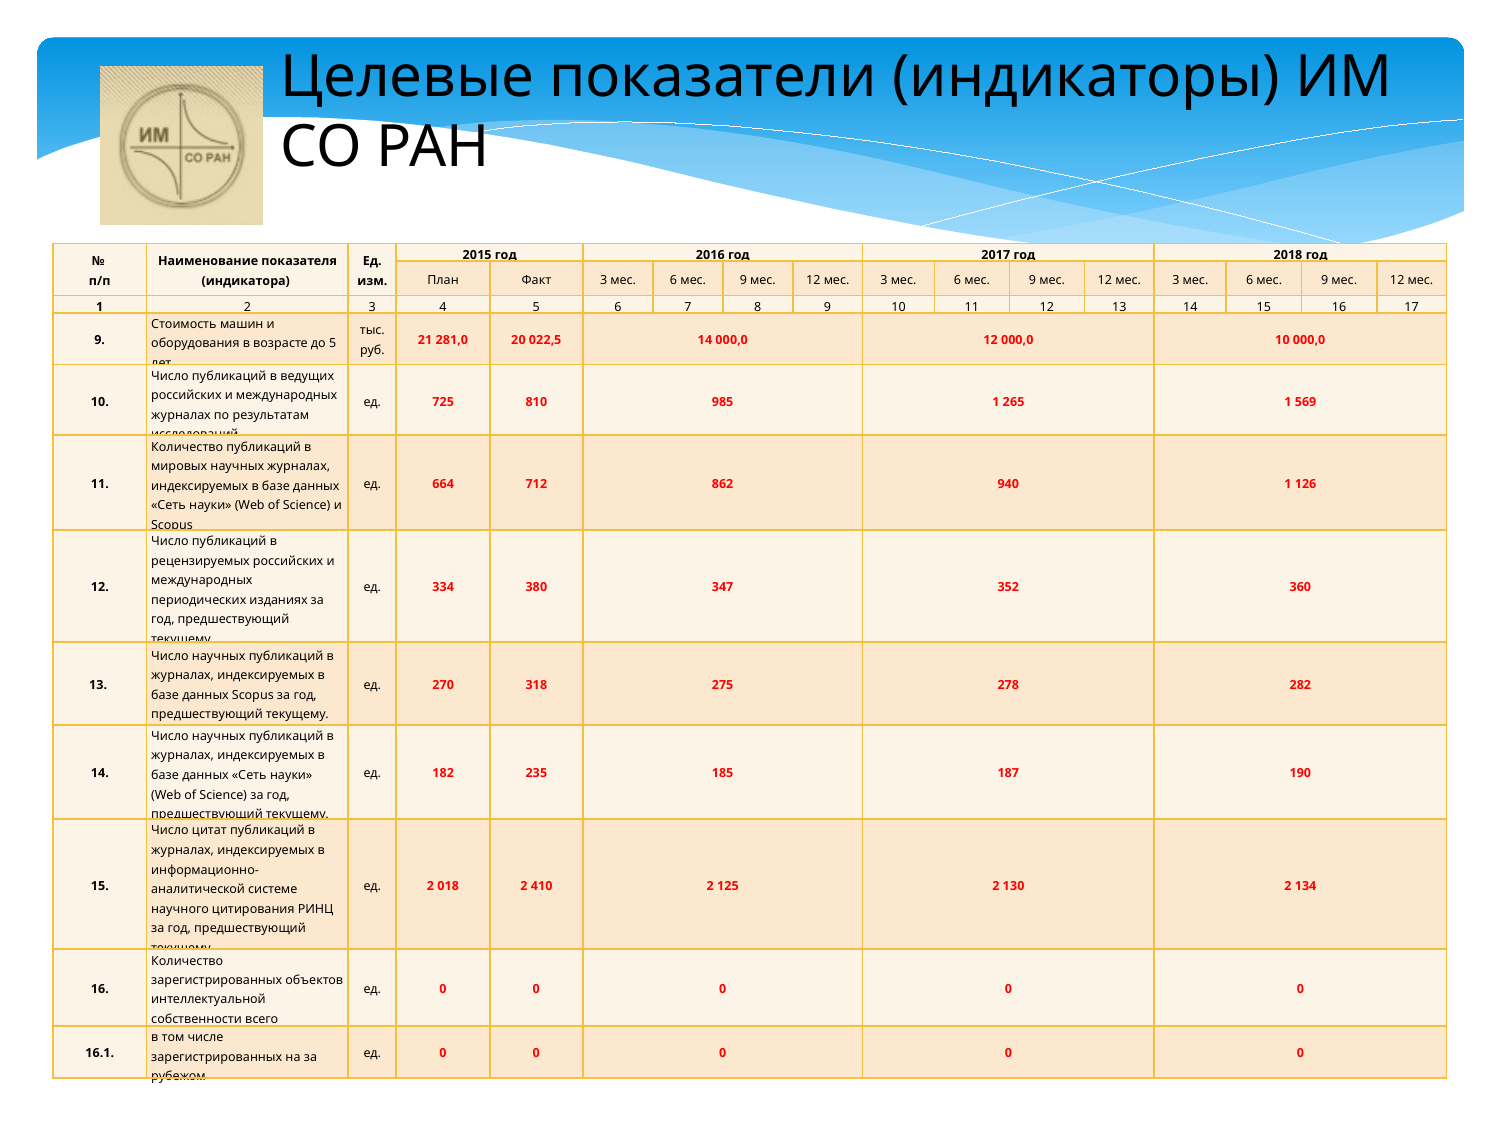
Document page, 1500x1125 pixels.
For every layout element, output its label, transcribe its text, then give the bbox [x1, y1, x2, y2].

table_cell 9 мес. [1302, 262, 1376, 295]
table_cell ед. [349, 820, 395, 948]
table_cell 13. [54, 643, 146, 724]
table_cell 334 [397, 531, 489, 641]
table_cell 15 [1227, 296, 1301, 312]
table_cell 1 265 [863, 365, 1153, 434]
table_cell 6 [584, 296, 652, 312]
table_cell 9. [54, 314, 146, 364]
table_cell 3 мес. [584, 262, 652, 295]
table_header № п/п [54, 244, 146, 295]
table_cell 235 [491, 726, 582, 818]
table_cell 4 [397, 296, 489, 312]
table_cell 14 [1155, 296, 1225, 312]
table_cell 725 [397, 365, 489, 434]
table_cell 16 [1302, 296, 1376, 312]
table_cell 10. [54, 365, 146, 434]
table_cell ед. [349, 365, 395, 434]
table_cell 9 мес. [1010, 262, 1084, 295]
table_cell 2 134 [1155, 820, 1446, 948]
table_cell 17 [1378, 296, 1446, 312]
table_cell Стоимость машин и оборудования в возрасте до 5 лет [147, 314, 347, 364]
text_box Целевые показатели (индикаторы) ИМ СО РАН [265, 30, 1471, 186]
table_cell 2 018 [397, 820, 489, 948]
table_cell 282 [1155, 643, 1446, 724]
table_cell 0 [584, 950, 862, 1025]
table_cell Число публикаций в рецензируемых российских и международных периодических изданиях за год, предшествующий текущему. [147, 531, 347, 641]
table_cell 862 [584, 436, 862, 529]
table_cell 0 [863, 950, 1153, 1025]
table_cell 6 мес. [654, 262, 722, 295]
table_cell 21 281,0 [397, 314, 489, 364]
table_cell 2 410 [491, 820, 582, 948]
table_cell ед. [349, 1027, 395, 1077]
table_cell 0 [1155, 1027, 1446, 1077]
table_cell Число научных публикаций в журналах, индексируемых в базе данных «Сеть науки» (Web of Science) за год, предшествующий текущему. [147, 726, 347, 818]
picture [99, 67, 263, 225]
table_cell 12 мес. [1085, 262, 1153, 295]
table_cell 0 [397, 1027, 489, 1077]
table_cell 985 [584, 365, 862, 434]
table_cell Число научных публикаций в журналах, индексируемых в базе данных Scopus за год, предшествующий текущему. [147, 643, 347, 724]
table_cell 12 мес. [1378, 262, 1446, 295]
table_cell 6 мес. [1227, 262, 1301, 295]
table_header Наименование показателя (индикатора) [147, 244, 347, 295]
table_cell 360 [1155, 531, 1446, 641]
table_cell ед. [349, 950, 395, 1025]
table_cell 0 [491, 1027, 582, 1077]
table_cell 182 [397, 726, 489, 818]
table_cell тыс. руб. [349, 314, 395, 364]
table_cell 16. [54, 950, 146, 1025]
table_cell 3 мес. [863, 262, 934, 295]
table_cell 810 [491, 365, 582, 434]
table_cell Количество зарегистрированных объектов интеллектуальной собственности всего [147, 950, 347, 1025]
table_cell 16.1. [54, 1027, 146, 1077]
table_cell ед. [349, 436, 395, 529]
table_cell Факт [491, 262, 582, 295]
table_cell 5 [491, 296, 582, 312]
table_cell 14. [54, 726, 146, 818]
table_cell 185 [584, 726, 862, 818]
table_cell План [397, 262, 489, 295]
table_cell ед. [349, 643, 395, 724]
table_cell 9 мес. [724, 262, 792, 295]
table_cell 15. [54, 820, 146, 948]
table_cell 9 [794, 296, 862, 312]
table_cell 12 [1010, 296, 1084, 312]
table_cell 20 022,5 [491, 314, 582, 364]
table_cell 275 [584, 643, 862, 724]
table_header 2016 год [584, 244, 862, 260]
table_cell 13 [1085, 296, 1153, 312]
table_cell 10 [863, 296, 934, 312]
table_cell 8 [724, 296, 792, 312]
table_cell 11 [935, 296, 1009, 312]
table_cell 270 [397, 643, 489, 724]
table_cell 12 000,0 [863, 314, 1153, 364]
table_cell 3 [349, 296, 395, 312]
table_cell 6 мес. [935, 262, 1009, 295]
table_header 2015 год [397, 244, 582, 260]
table_cell 10 000,0 [1155, 314, 1446, 364]
table_cell Количество публикаций в мировых научных журналах, индексируемых в базе данных «Сеть науки» (Web of Science) и Scopus [147, 436, 347, 529]
table_cell 14 000,0 [584, 314, 862, 364]
table_cell 190 [1155, 726, 1446, 818]
table_cell 712 [491, 436, 582, 529]
table_cell 2 [147, 296, 347, 312]
table_cell 664 [397, 436, 489, 529]
table_cell 1 [54, 296, 146, 312]
table_cell 0 [863, 1027, 1153, 1077]
table_cell 2 125 [584, 820, 862, 948]
table_cell ед. [349, 726, 395, 818]
table_cell 380 [491, 531, 582, 641]
table_cell 187 [863, 726, 1153, 818]
table_cell 0 [1155, 950, 1446, 1025]
table_cell Число публикаций в ведущих российских и международных журналах по результатам исследований. [147, 365, 347, 434]
table_header Ед. изм. [349, 244, 395, 295]
table_cell 3 мес. [1155, 262, 1225, 295]
table_cell 12. [54, 531, 146, 641]
table_cell 1 126 [1155, 436, 1446, 529]
table_cell 11. [54, 436, 146, 529]
table_cell 2 130 [863, 820, 1153, 948]
table_cell 0 [491, 950, 582, 1025]
table_header 2018 год [1155, 244, 1446, 260]
table_cell 0 [397, 950, 489, 1025]
table_cell в том числе зарегистрированных на за рубежом [147, 1027, 347, 1077]
table_cell Число цитат публикаций в журналах, индексируемых в информационно-аналитической системе научного цитирования РИНЦ за год, предшествующий текущему [147, 820, 347, 948]
table_cell 940 [863, 436, 1153, 529]
table_cell 0 [584, 1027, 862, 1077]
table_cell ед. [349, 531, 395, 641]
table_cell 7 [654, 296, 722, 312]
table_cell 12 мес. [794, 262, 862, 295]
table_cell 352 [863, 531, 1153, 641]
table_cell 278 [863, 643, 1153, 724]
table_cell 347 [584, 531, 862, 641]
table_header 2017 год [863, 244, 1153, 260]
table_cell 318 [491, 643, 582, 724]
table_cell 1 569 [1155, 365, 1446, 434]
